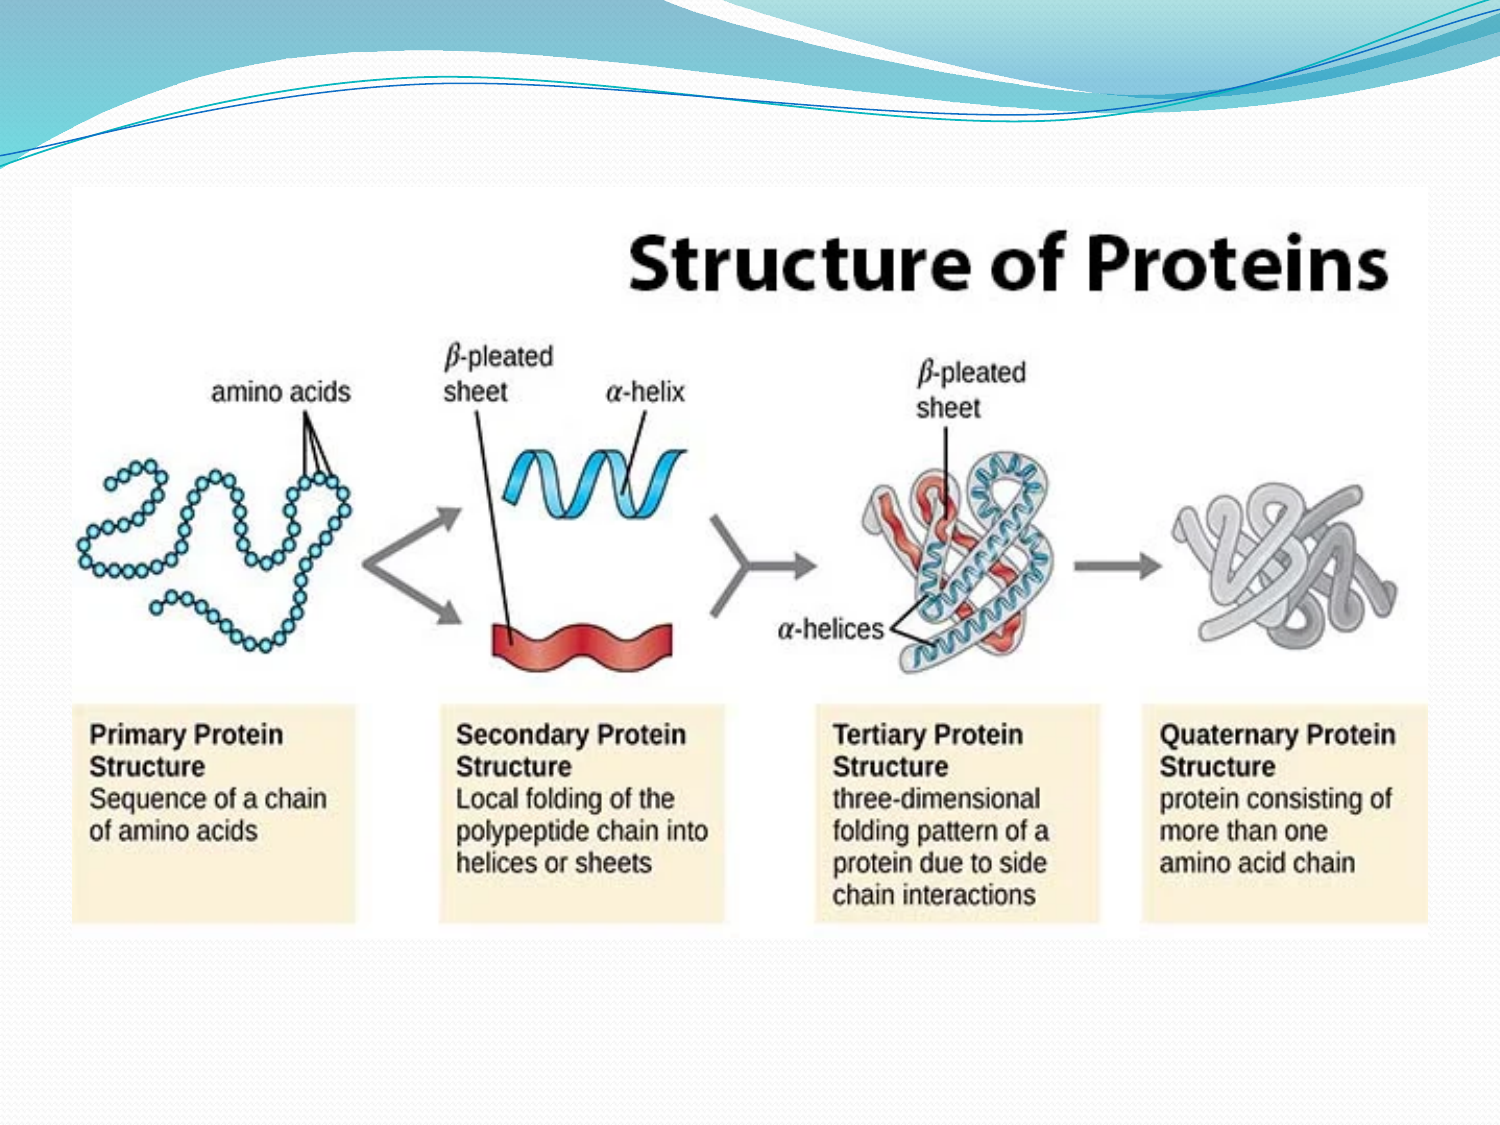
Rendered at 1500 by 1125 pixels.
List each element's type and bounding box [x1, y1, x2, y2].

picture [72, 187, 1428, 938]
